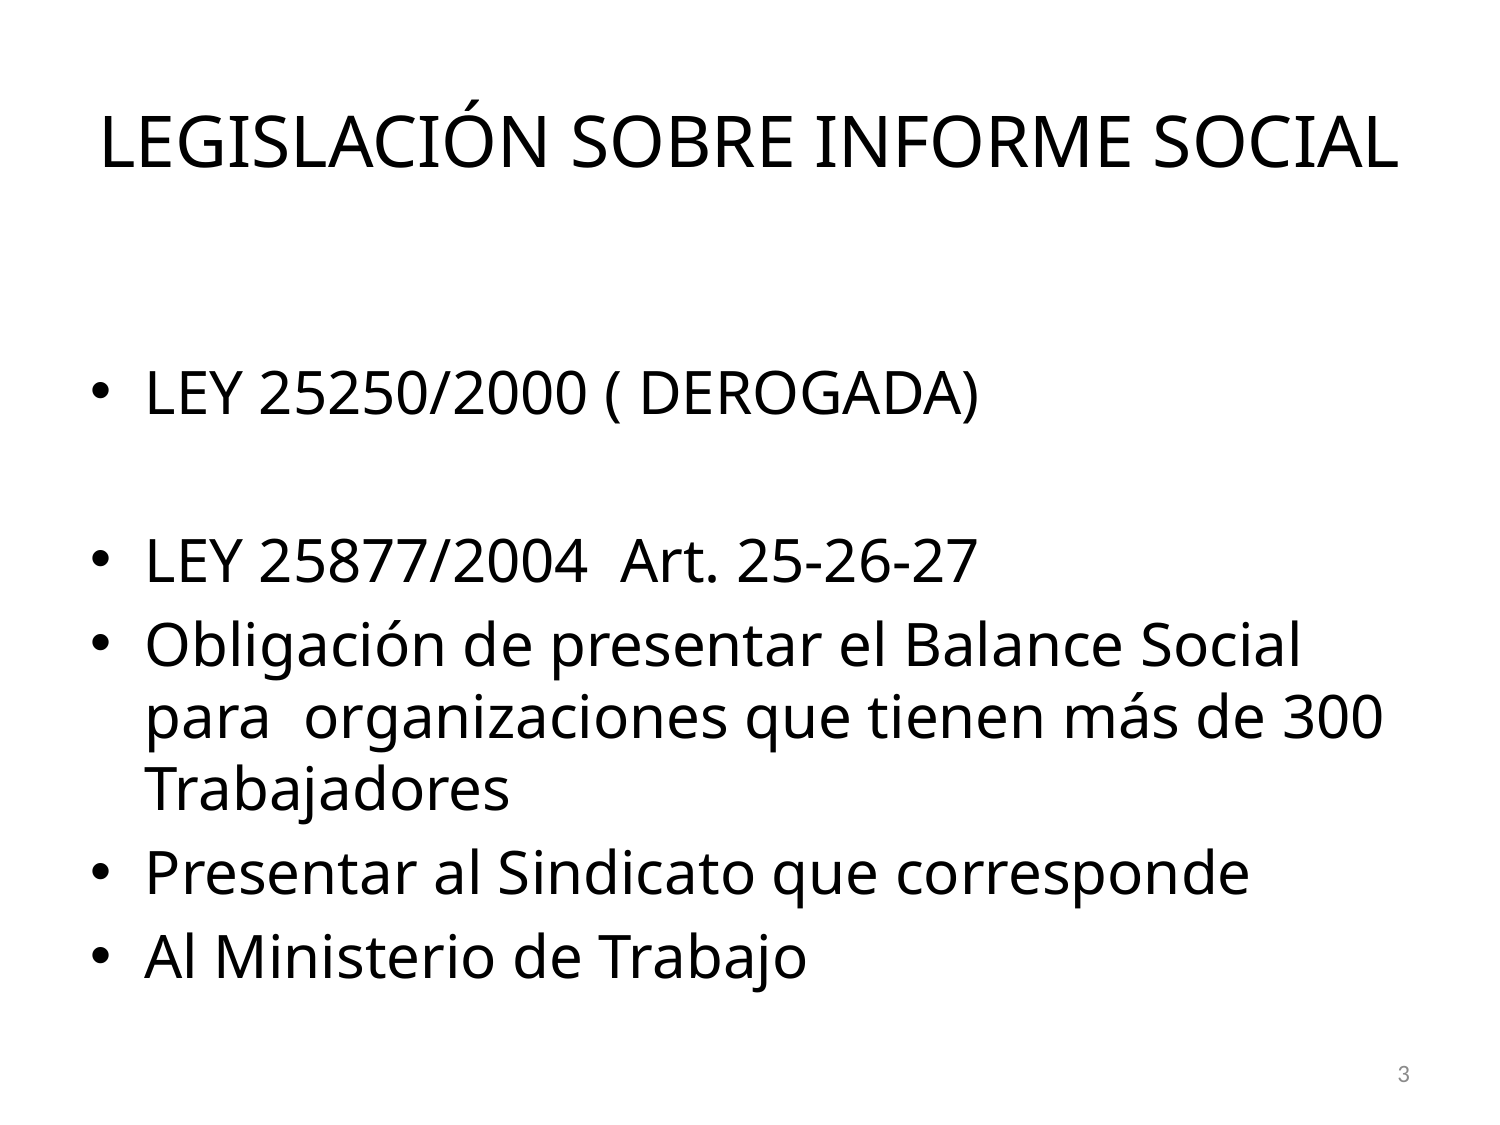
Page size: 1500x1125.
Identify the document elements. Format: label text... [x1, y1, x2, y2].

title LEGISLACIÓN SOBRE INFORME SOCIAL [75, 45, 1425, 233]
list LEY 25250/2000 ( DEROGADA) LEY 25877/2004 Art. 25-26-27 Obligación de presentar el Balance Social para organizaciones que tienen más de 300 Trabajadores Presentar al Sindicato que corresponde Al Ministerio de Trabajo [75, 262, 1425, 1005]
slide_number 3 [1074, 1042, 1425, 1103]
